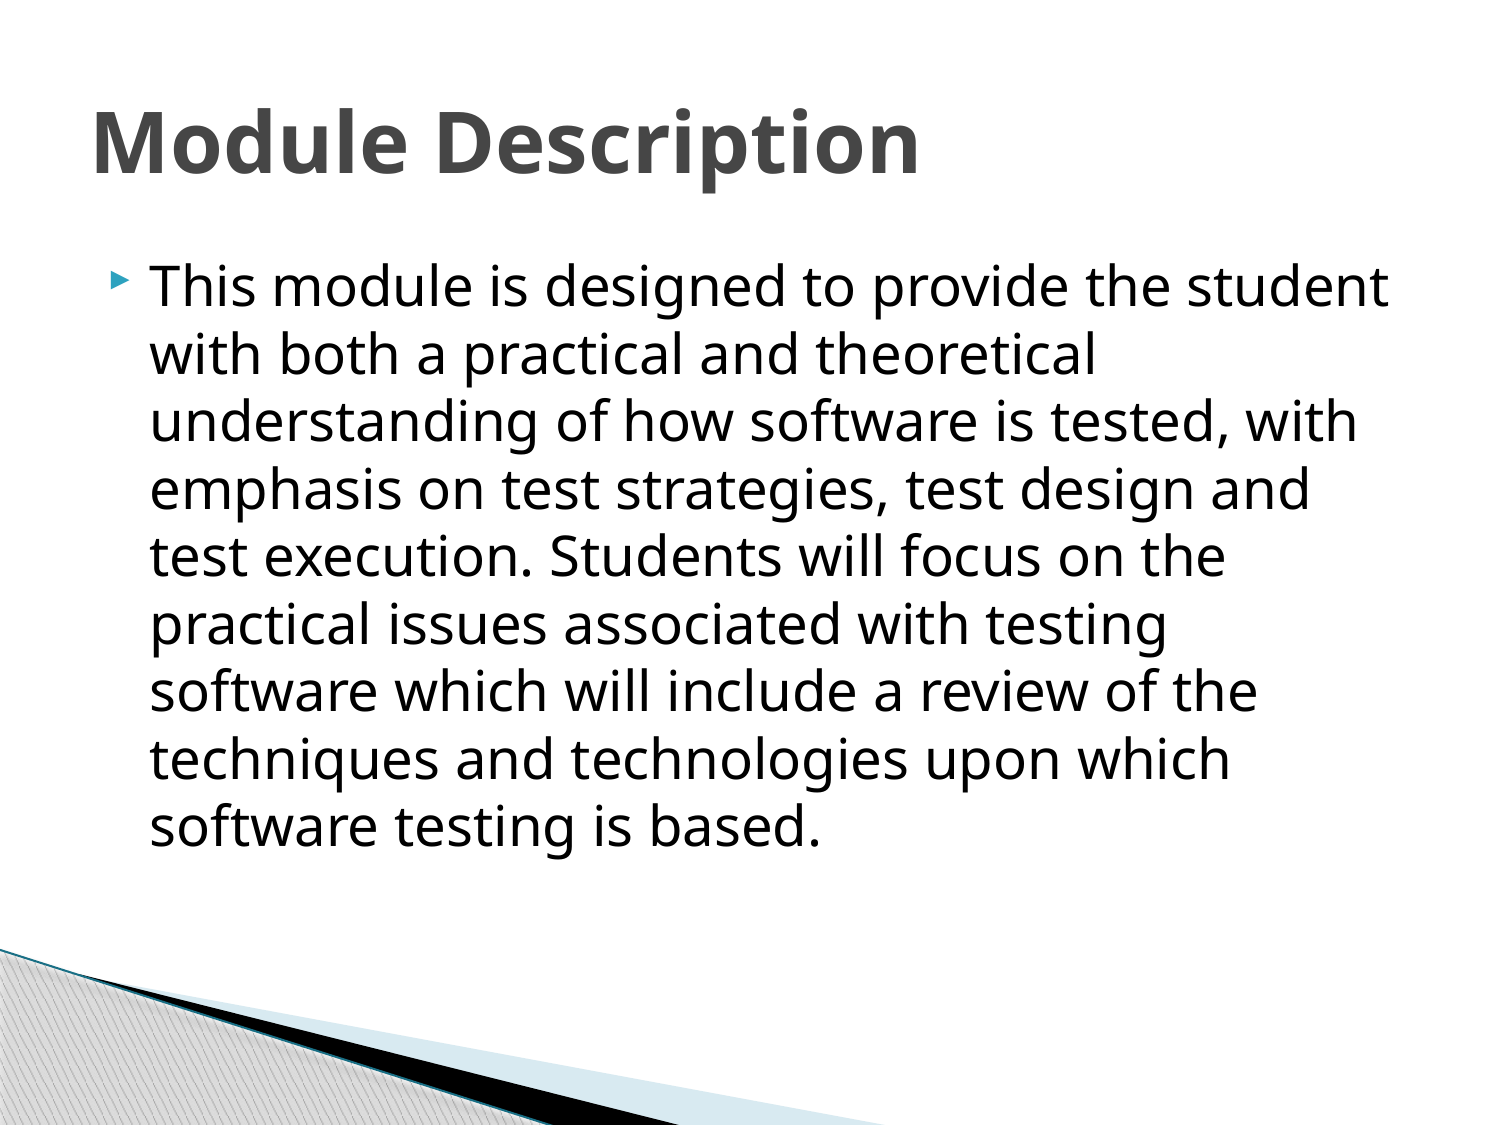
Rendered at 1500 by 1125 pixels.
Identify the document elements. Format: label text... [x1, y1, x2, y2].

list This module is designed to provide the student with both a practical and theoretical understanding of how software is tested, with emphasis on test strategies, test design and test execution. Students will focus on the practical issues associated with testing software which will include a review of the techniques and technologies upon which software testing is based. [75, 243, 1425, 986]
title Module Description [75, 45, 1425, 233]
